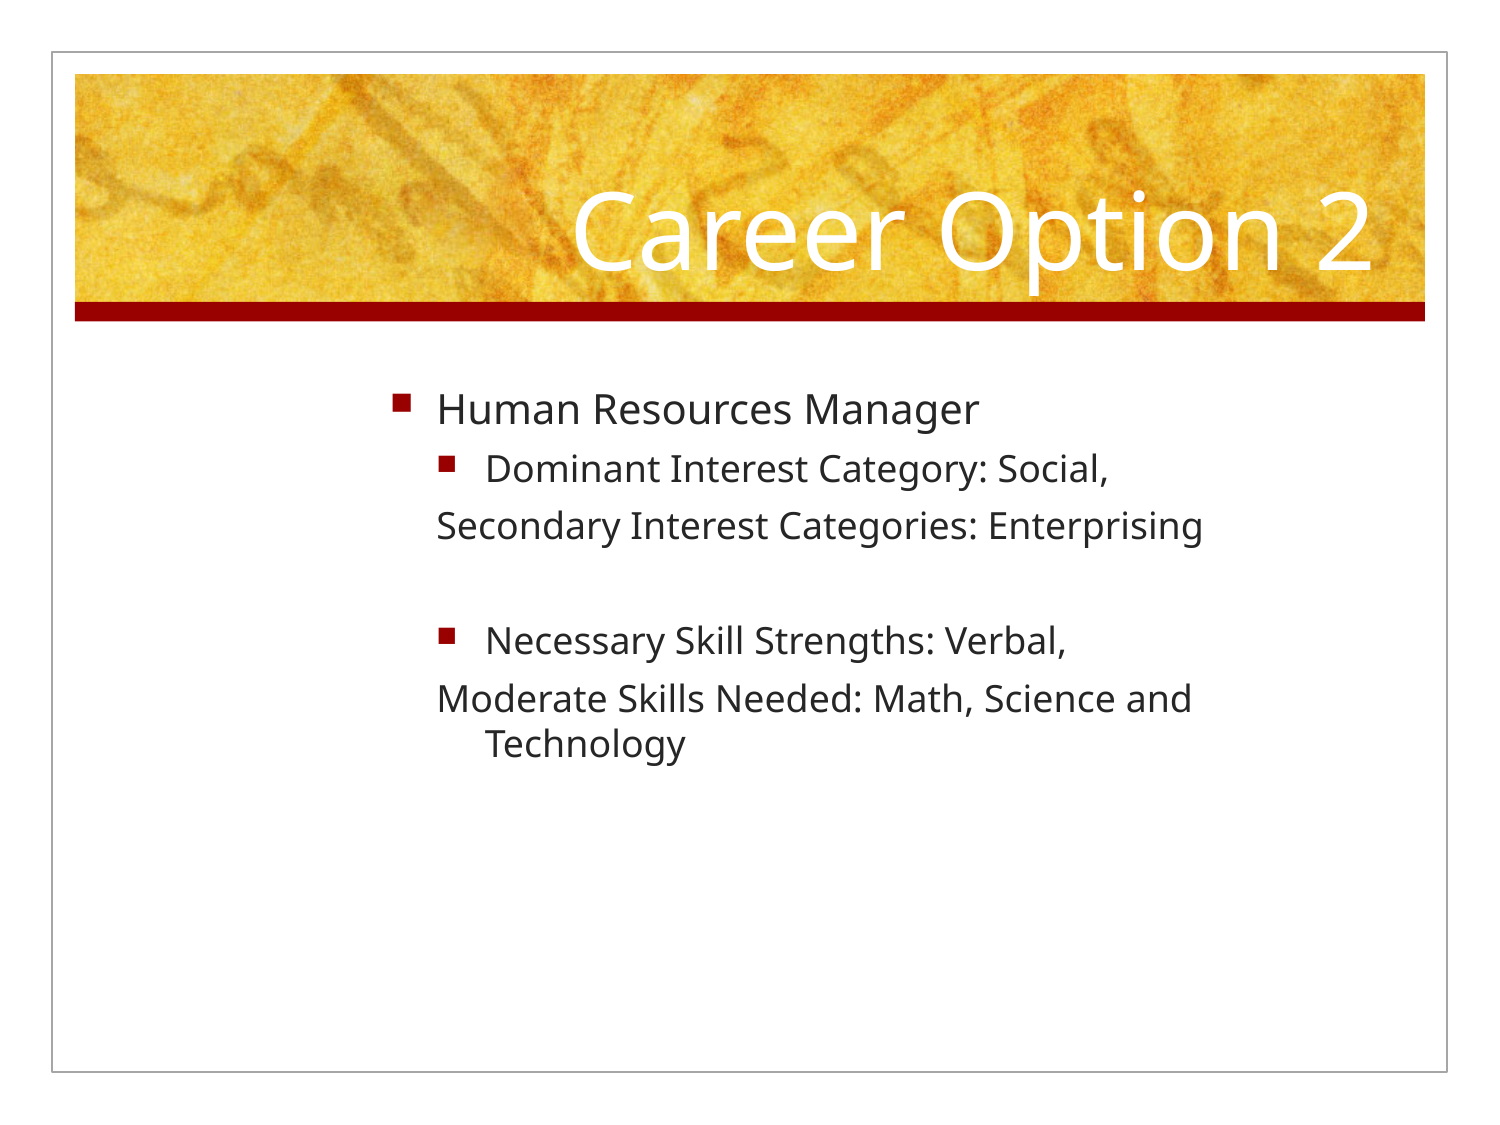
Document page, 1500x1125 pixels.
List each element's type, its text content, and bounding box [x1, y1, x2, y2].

list Human Resources Manager Dominant Interest Category: Social, Secondary Interest Categories: Enterprising Necessary Skill Strengths: Verbal, Moderate Skills Needed: Math, Science and Technology [375, 375, 1392, 1005]
title Career Option 2 [108, 74, 1392, 292]
picture [75, 74, 1425, 301]
